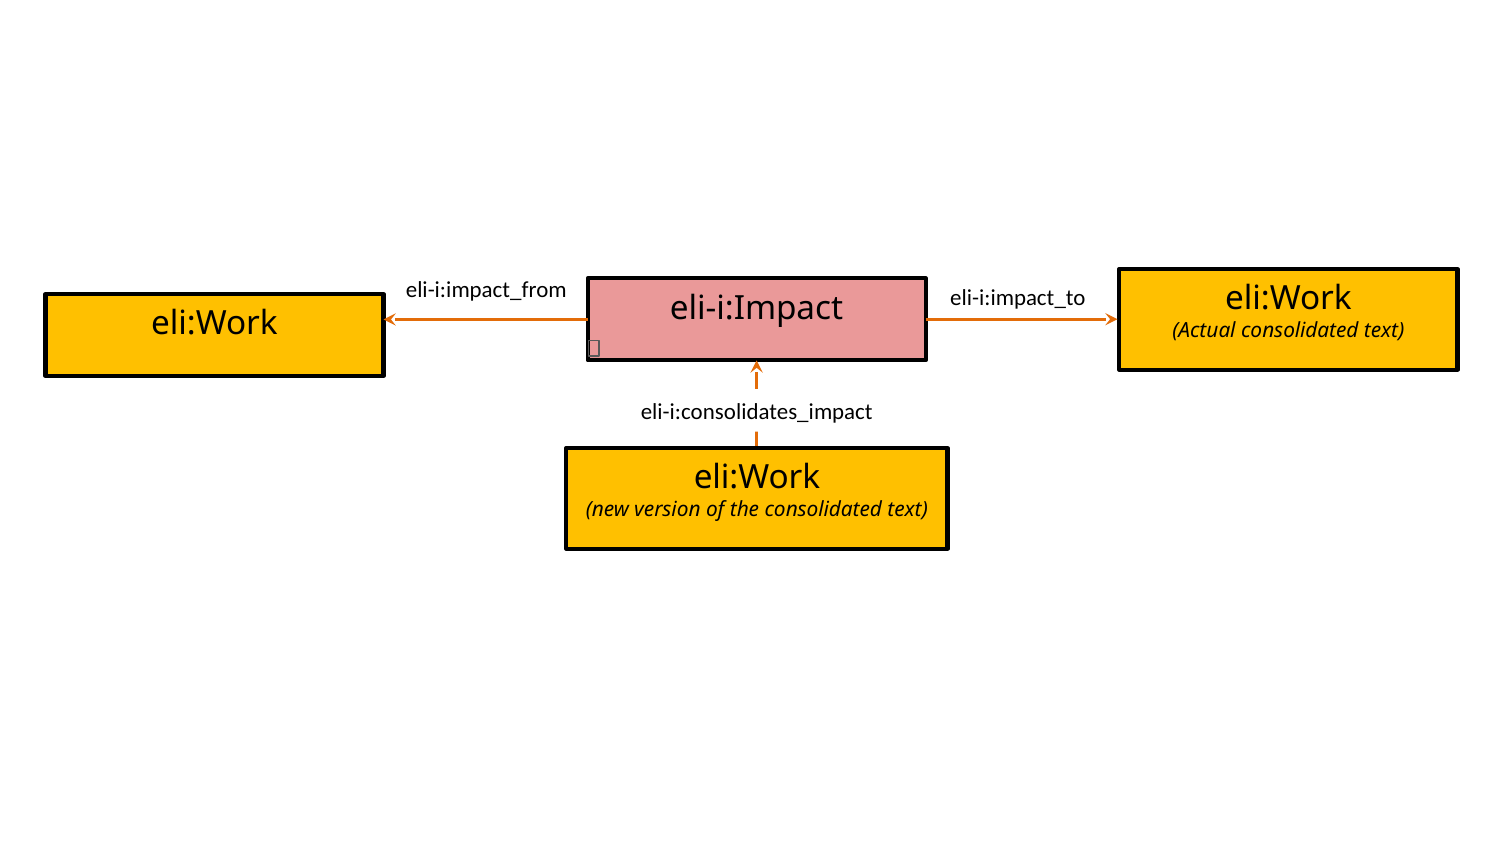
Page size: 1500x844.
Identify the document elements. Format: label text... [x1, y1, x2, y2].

text_box eli-i:impact_from [317, 261, 656, 317]
text_box eli:Work (Actual consolidated text) [1119, 269, 1458, 370]
text_box [588, 340, 599, 357]
text_box eli-i:consolidates_impact [553, 389, 961, 432]
text_box eli-i:Impact [587, 278, 926, 361]
text_box eli-i:impact_to [877, 268, 1165, 324]
text_box eli:Work [45, 294, 384, 377]
text_box eli:Work (new version of the consolidated text) [566, 448, 948, 549]
